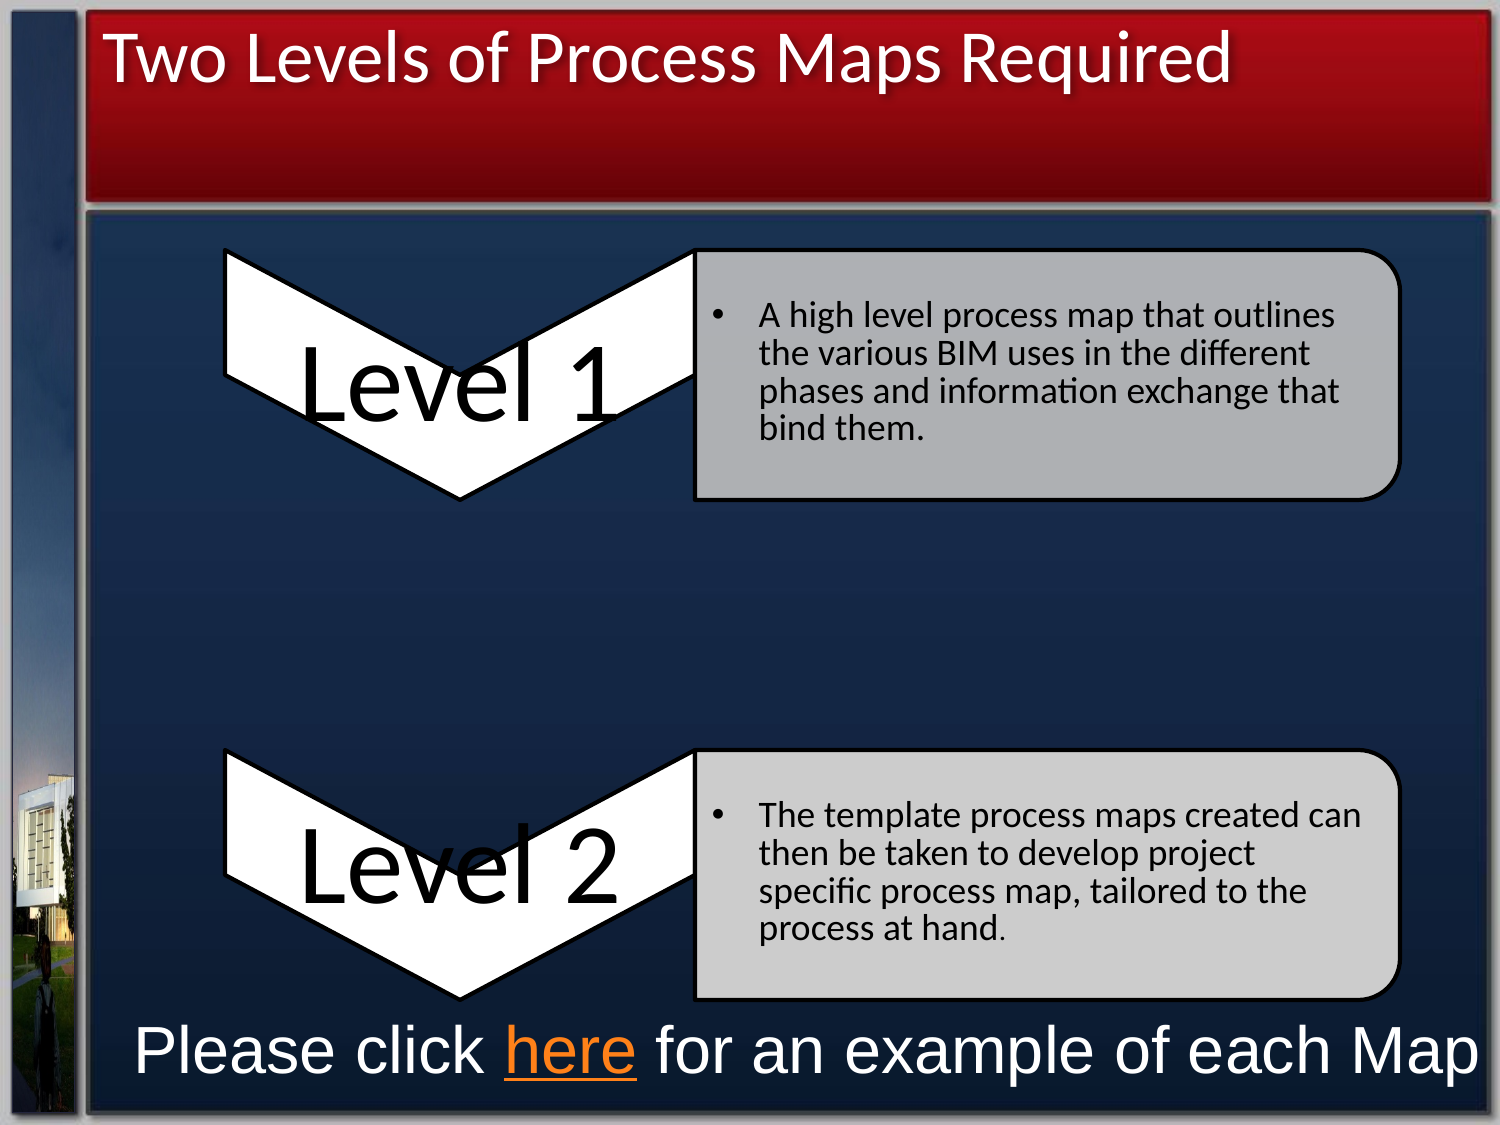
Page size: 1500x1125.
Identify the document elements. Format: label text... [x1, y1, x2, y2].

picture [0, 0, 1500, 1125]
text_box Two Levels of Process Maps Required [87, 0, 1475, 105]
text_box Please click here for an example of each Map [118, 999, 1497, 1095]
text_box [224, 249, 1401, 1001]
